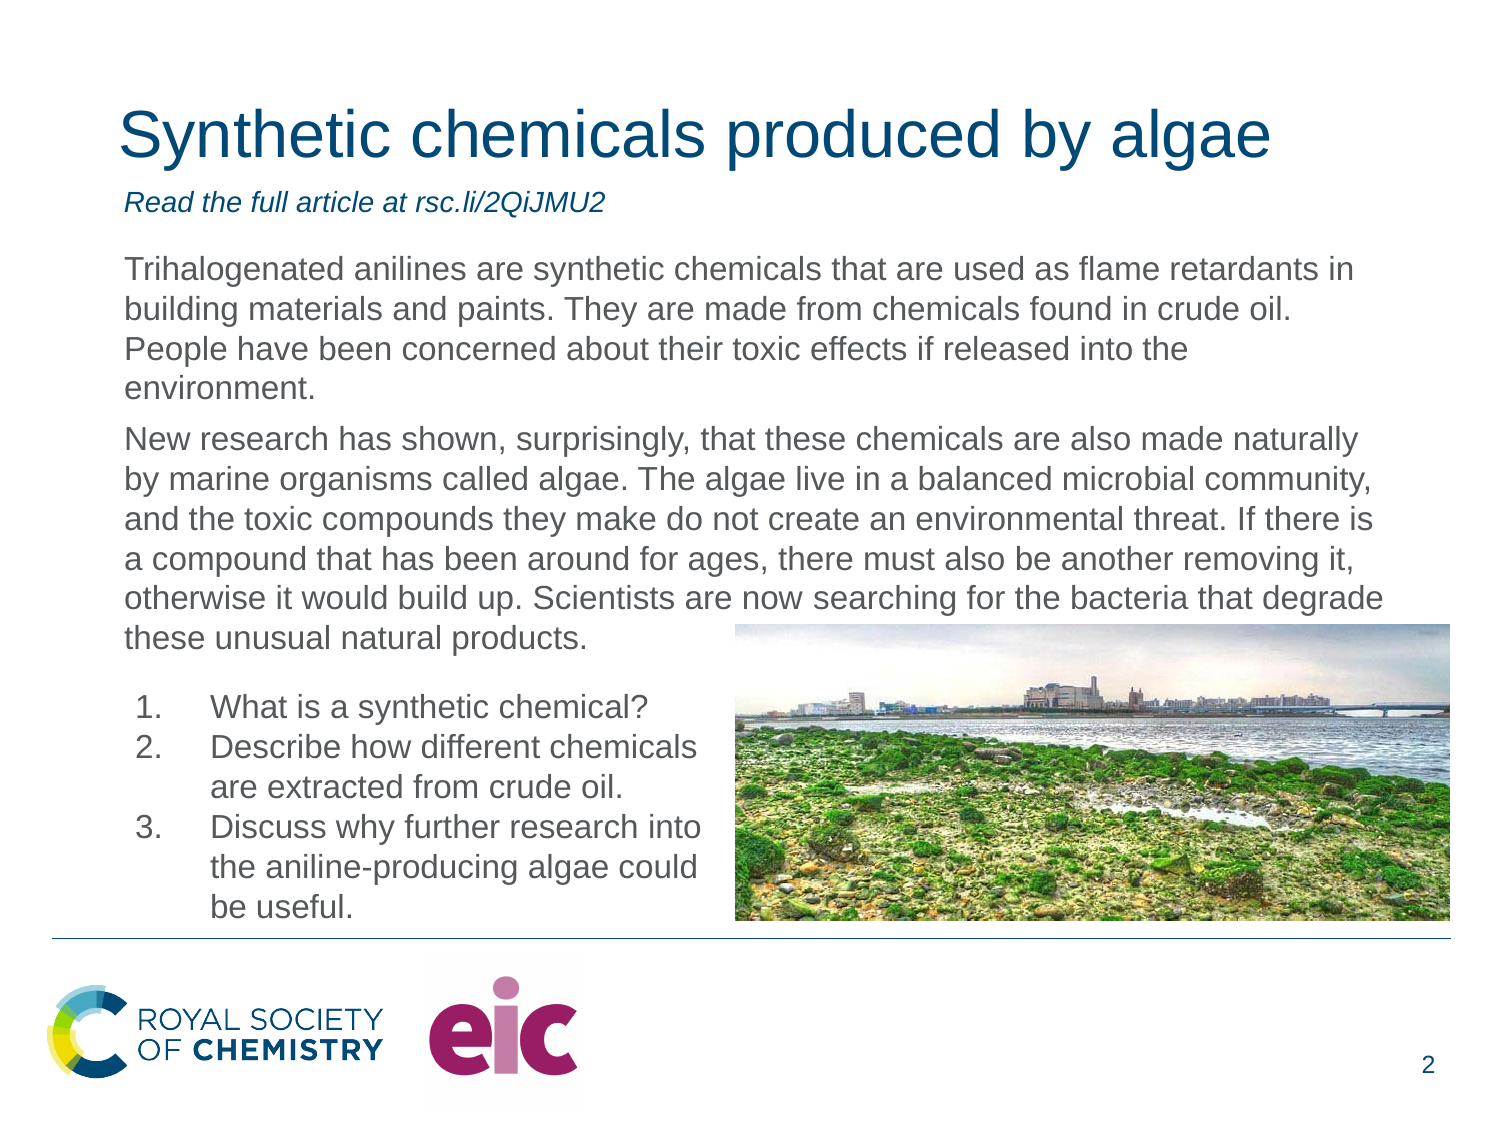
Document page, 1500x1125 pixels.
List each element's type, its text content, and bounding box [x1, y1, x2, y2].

list Trihalogenated anilines are synthetic chemicals that are used as flame retardants in building materials and paints. They are made from chemicals found in crude oil. People have been concerned about their toxic effects if released into the environment. New research has shown, surprisingly, that these chemicals are also made naturally by marine organisms called algae. The algae live in a balanced microbial community, and the toxic compounds they make do not create an environmental threat. If there is a compound that has been around for ages, there must also be another removing it, otherwise it would build up. Scientists are now searching for the bacteria that degrade these unusual natural products. [109, 239, 1403, 799]
slide_number 2 [1113, 1033, 1451, 1094]
picture [0, 938, 583, 1125]
picture [735, 624, 1450, 921]
text_box Read the full article at rsc.li/2QiJMU2 [109, 175, 1256, 226]
title Synthetic chemicals produced by algae [103, 59, 1397, 213]
text_box What is a synthetic chemical? Describe how different chemicals are extracted from crude oil. Discuss why further research into the aniline-producing algae could be useful. [120, 678, 736, 933]
